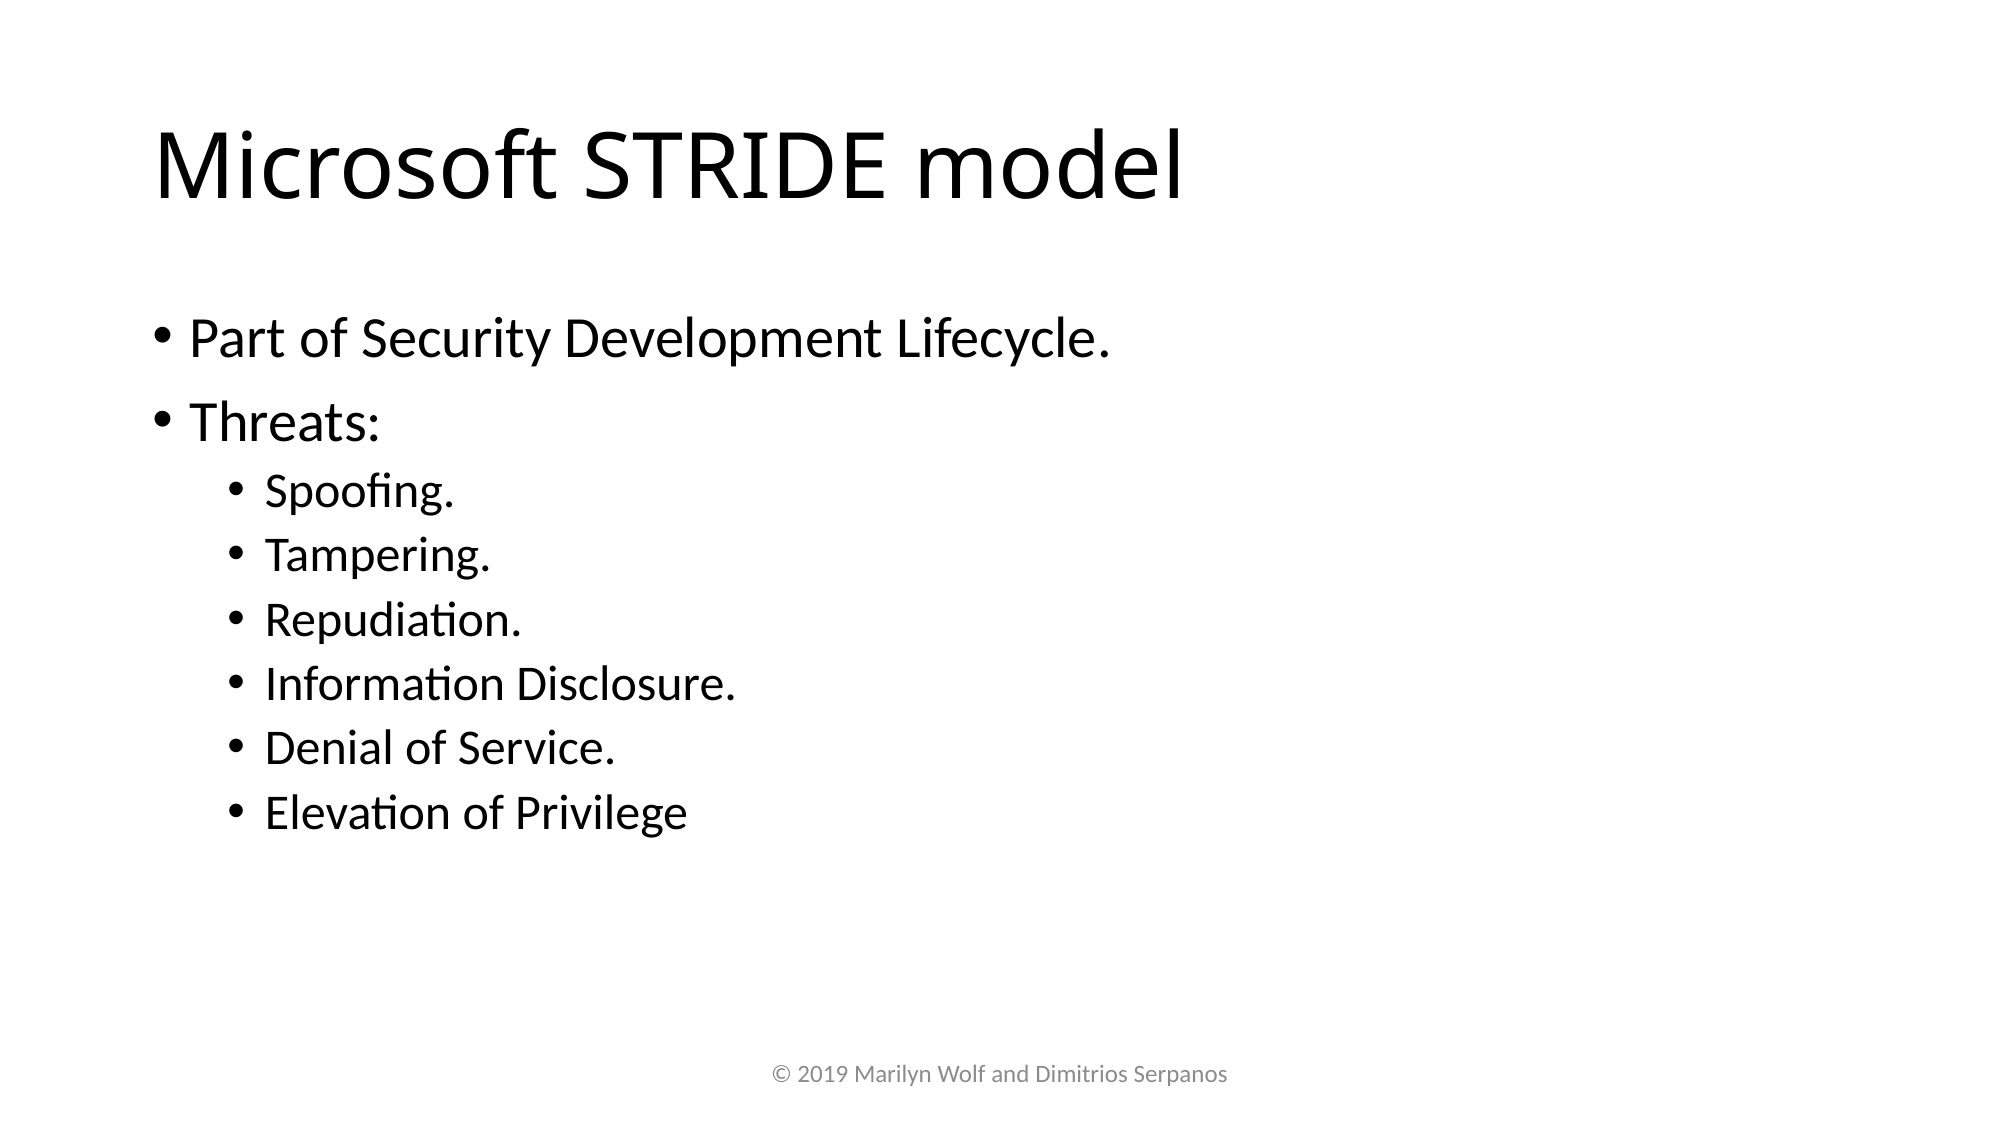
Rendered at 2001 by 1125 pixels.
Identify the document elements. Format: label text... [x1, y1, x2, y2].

title Microsoft STRIDE model [137, 59, 1863, 278]
footer © 2019 Marilyn Wolf and Dimitrios Serpanos [662, 1042, 1338, 1103]
list Part of Security Development Lifecycle. Threats: Spoofing. Tampering. Repudiation. Information Disclosure. Denial of Service. Elevation of Privilege [137, 299, 1863, 1014]
